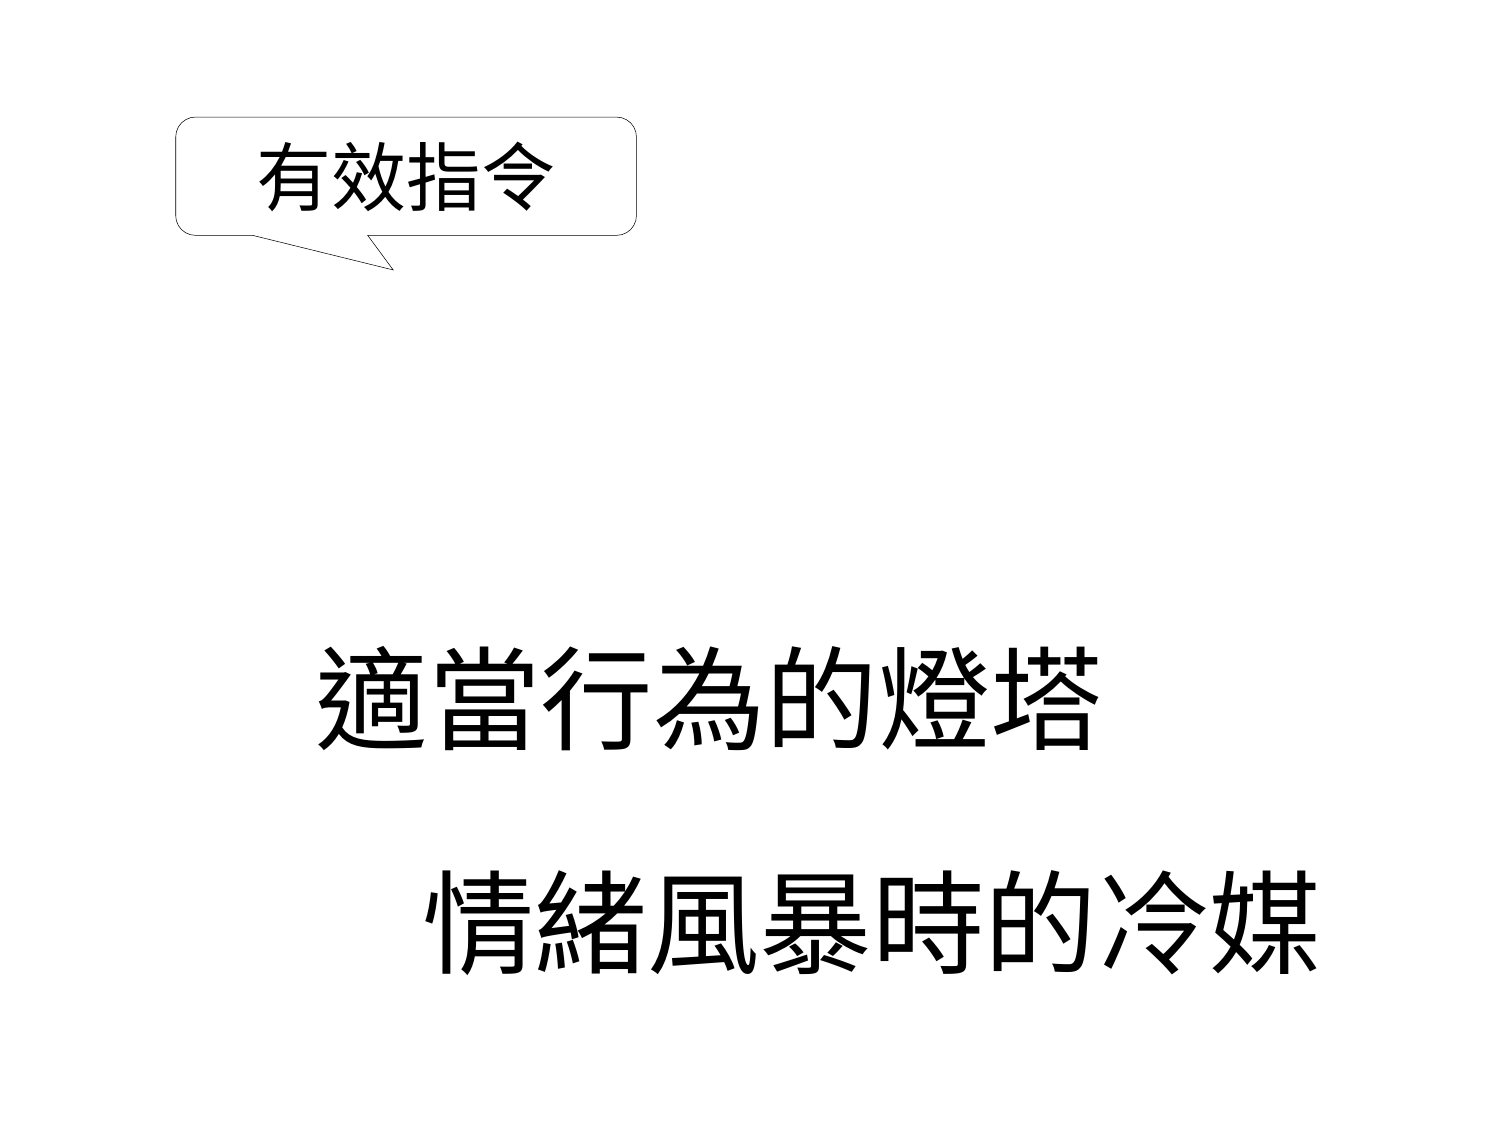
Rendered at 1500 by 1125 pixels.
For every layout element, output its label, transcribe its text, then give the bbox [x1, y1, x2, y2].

text_box 適當行為的燈塔 [301, 621, 1128, 772]
text_box 情緒風暴時的冷媒 [407, 846, 1341, 996]
text_box 有效指令 [175, 117, 637, 270]
